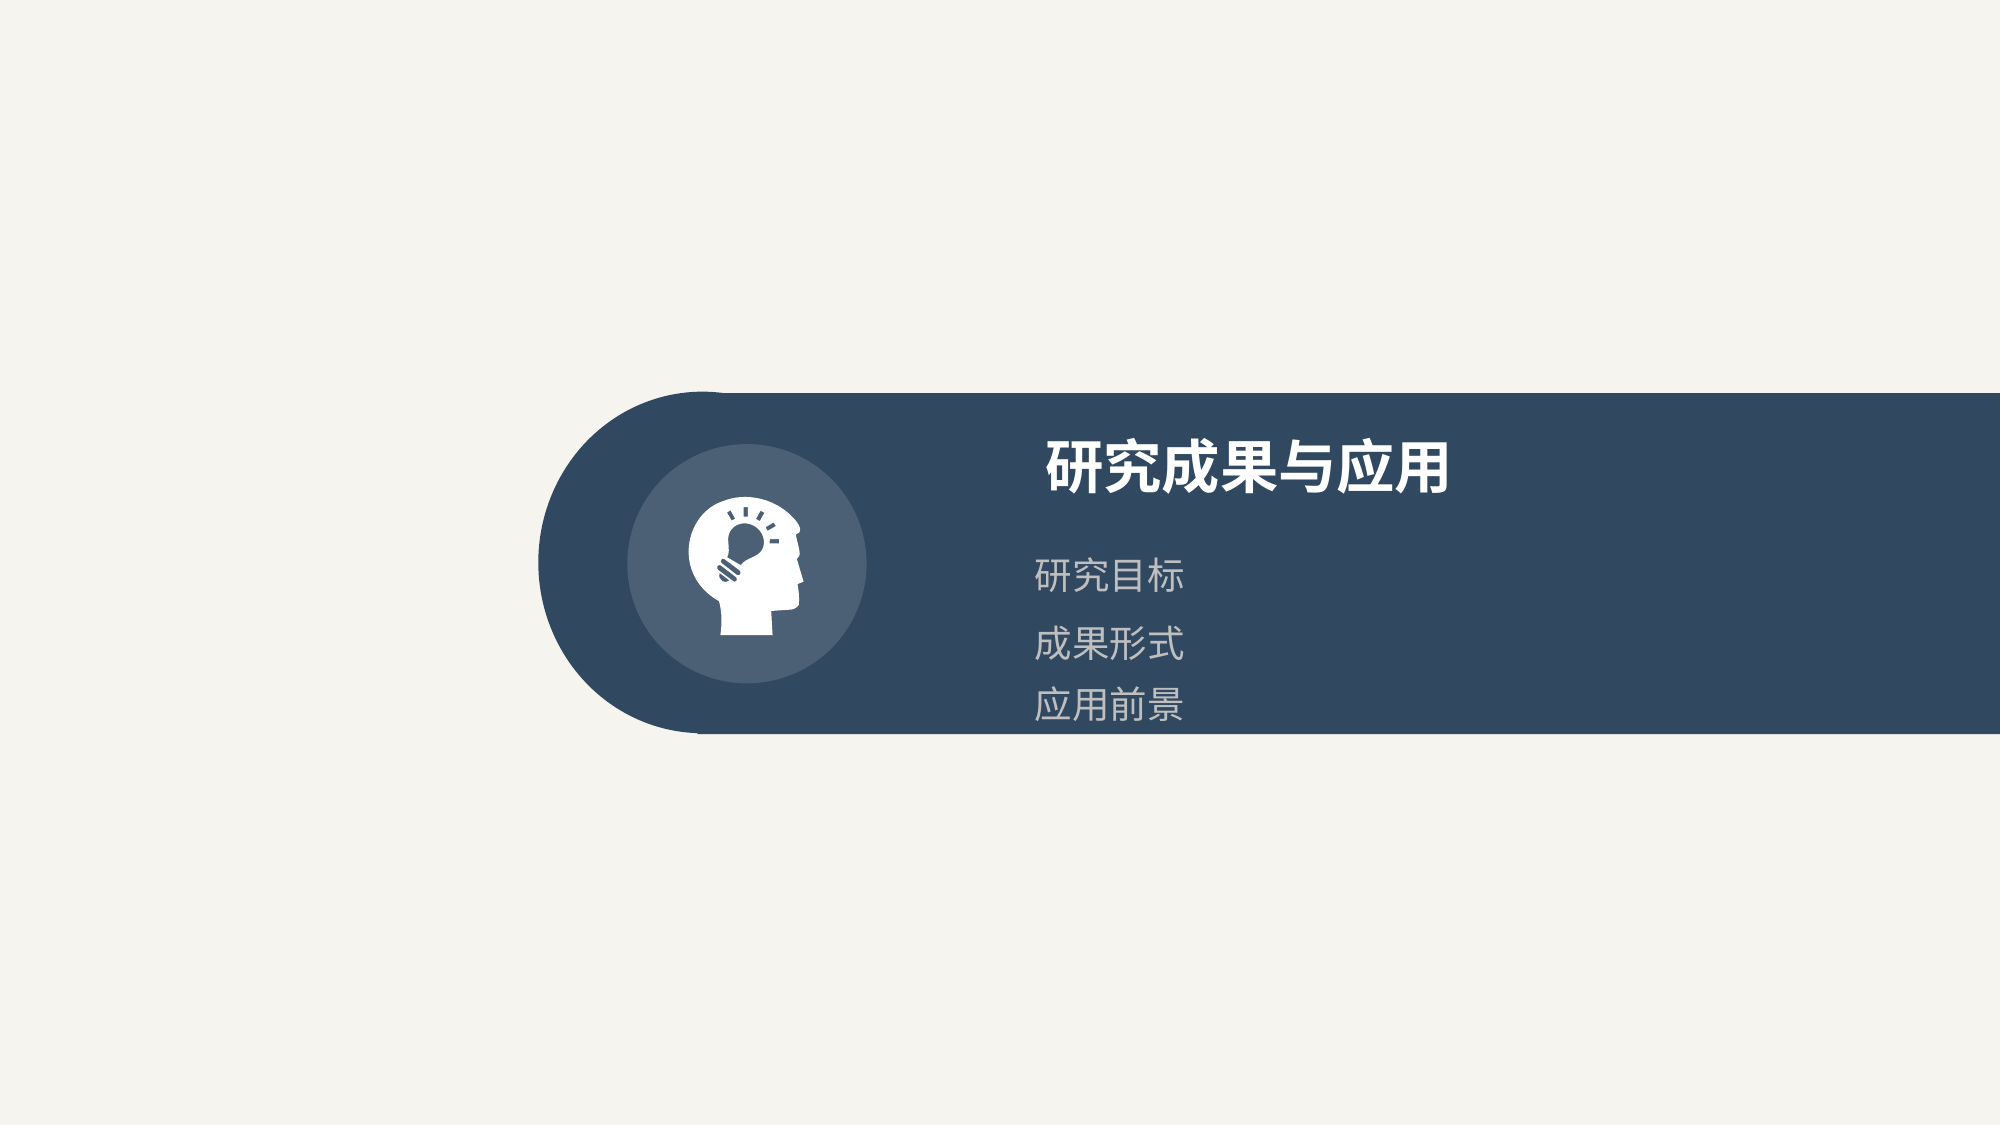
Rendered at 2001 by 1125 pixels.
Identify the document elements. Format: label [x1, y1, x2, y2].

text_box [538, 391, 2000, 735]
text_box [627, 444, 867, 684]
